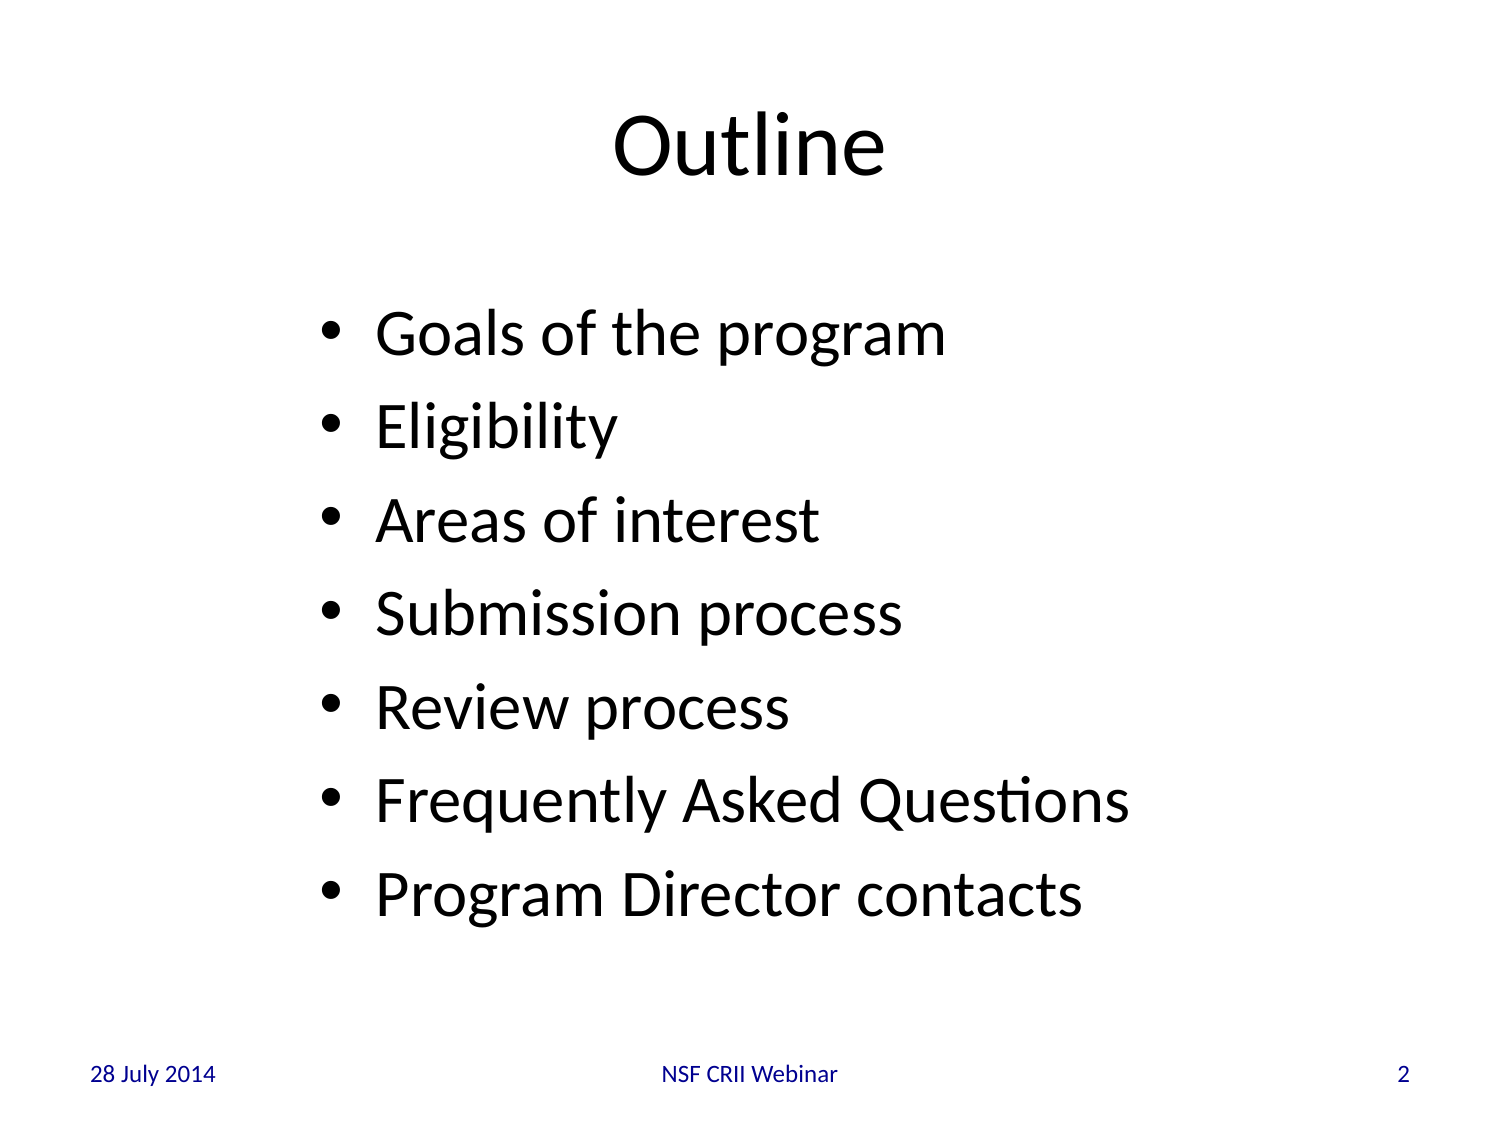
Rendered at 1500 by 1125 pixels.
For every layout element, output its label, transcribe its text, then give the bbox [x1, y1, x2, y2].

footer NSF CRII Webinar [512, 1042, 988, 1103]
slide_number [75, 1042, 425, 1103]
list Goals of the program Eligibility Areas of interest Submission process Review process Frequently Asked Questions Program Director contacts [304, 237, 1198, 981]
slide_number 2 [1074, 1042, 1425, 1103]
title Outline [75, 45, 1425, 233]
